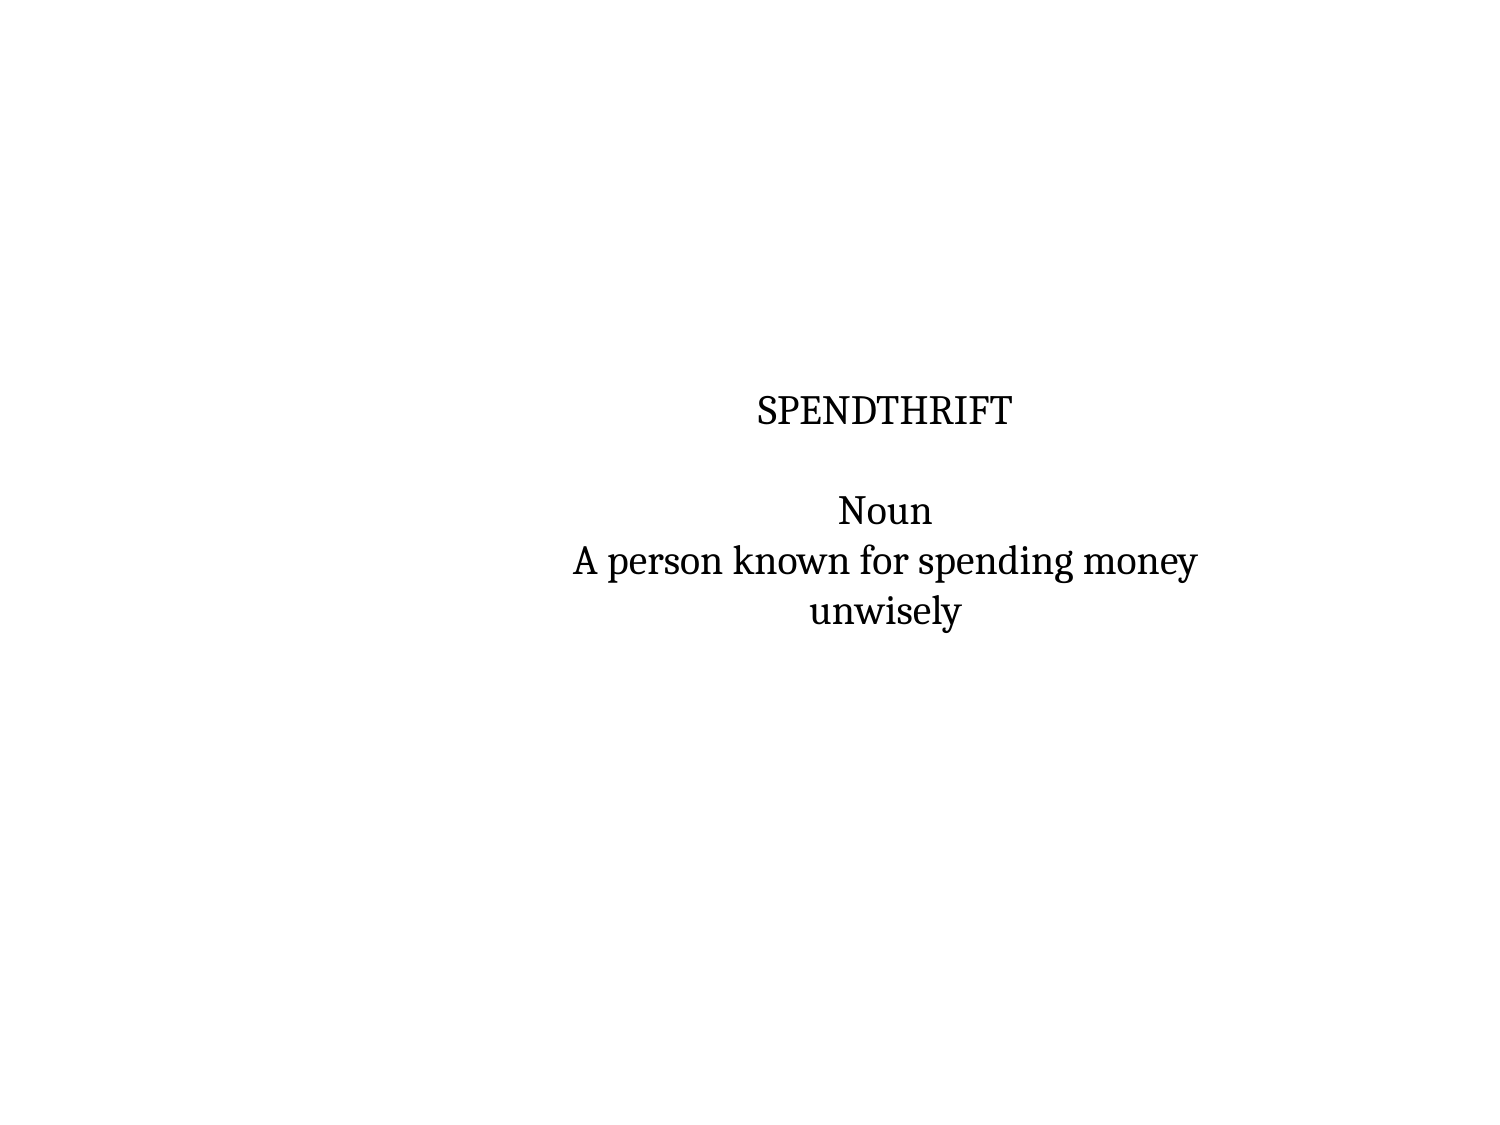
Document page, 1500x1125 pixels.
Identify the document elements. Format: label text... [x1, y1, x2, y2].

text_box SPENDTHRIFT Noun A person known for spending money unwisely [510, 374, 1261, 640]
